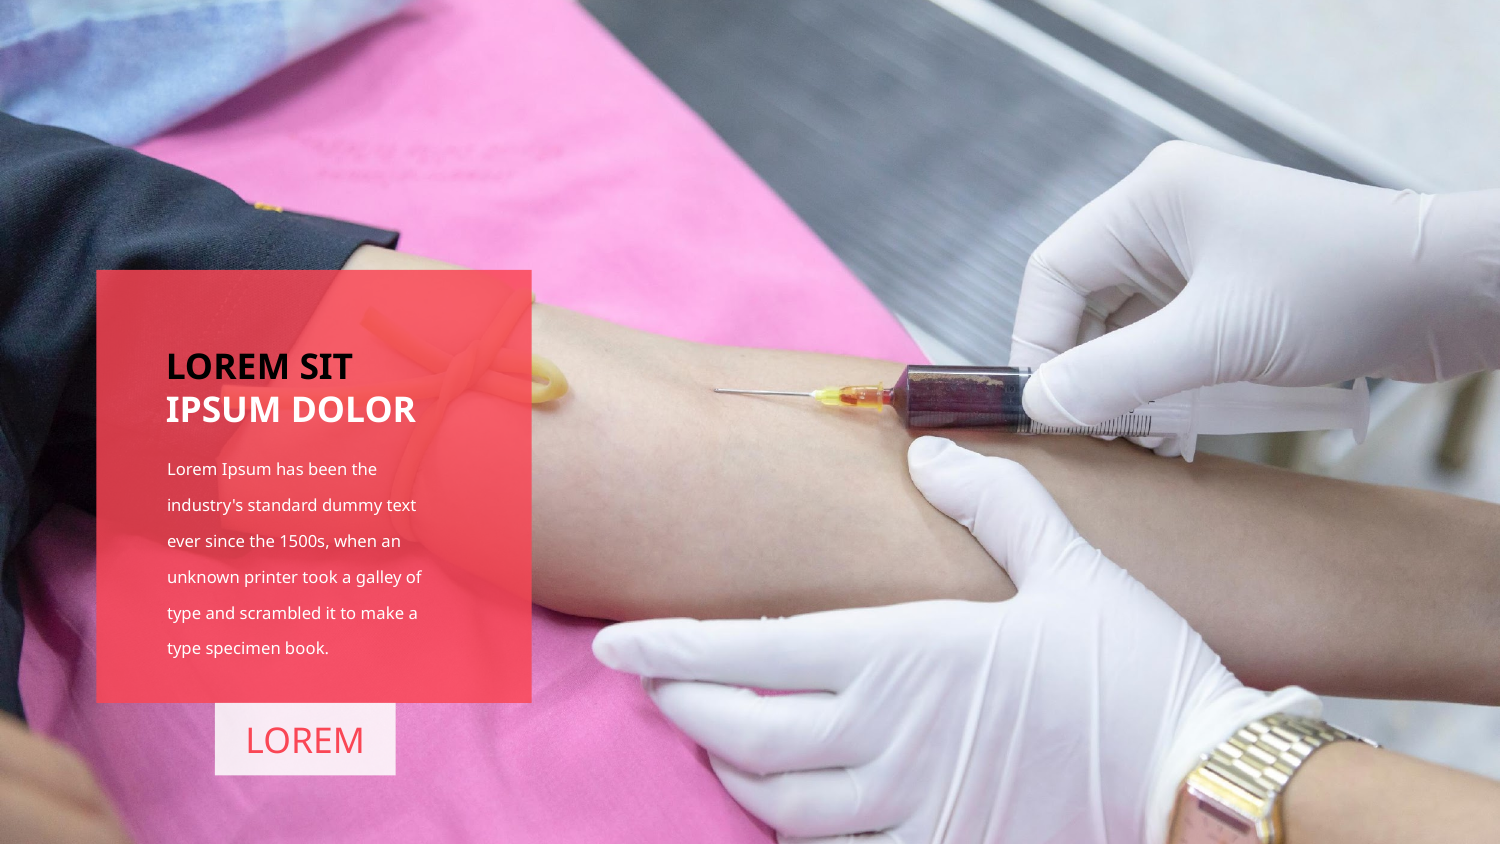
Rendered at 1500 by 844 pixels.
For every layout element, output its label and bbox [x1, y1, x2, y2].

picture [0, 0, 1500, 844]
text_box [268, 648, 342, 830]
